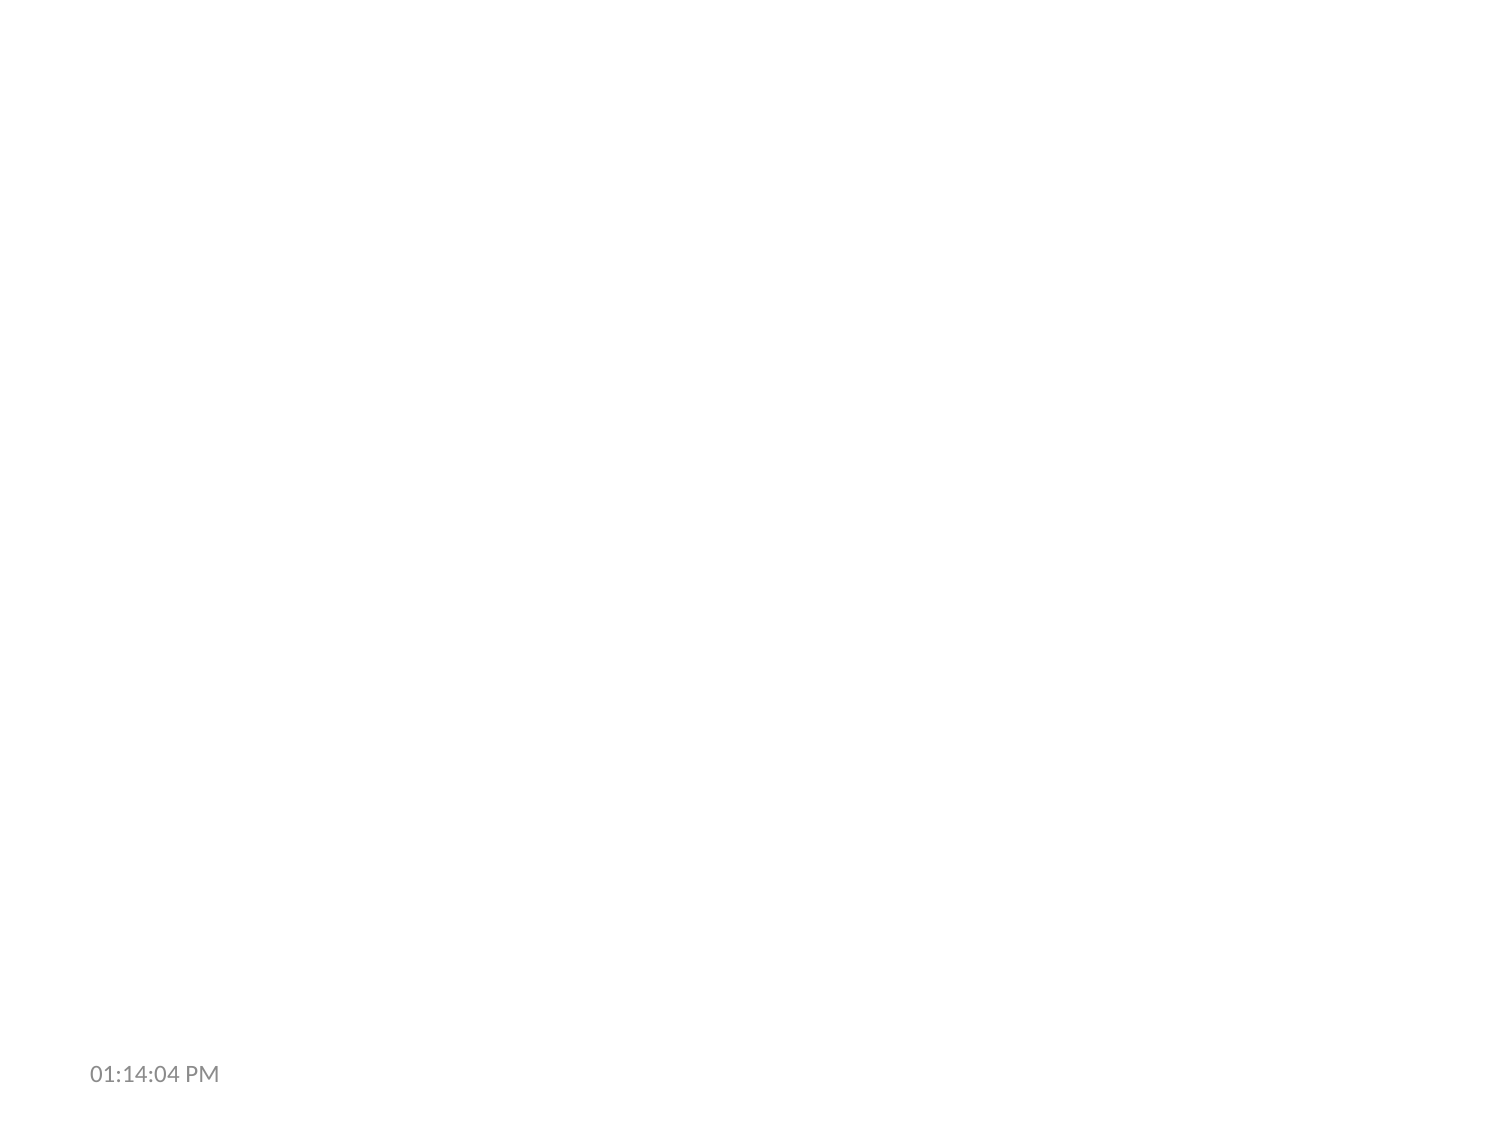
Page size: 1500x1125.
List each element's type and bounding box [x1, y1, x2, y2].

slide_number [75, 1042, 425, 1103]
